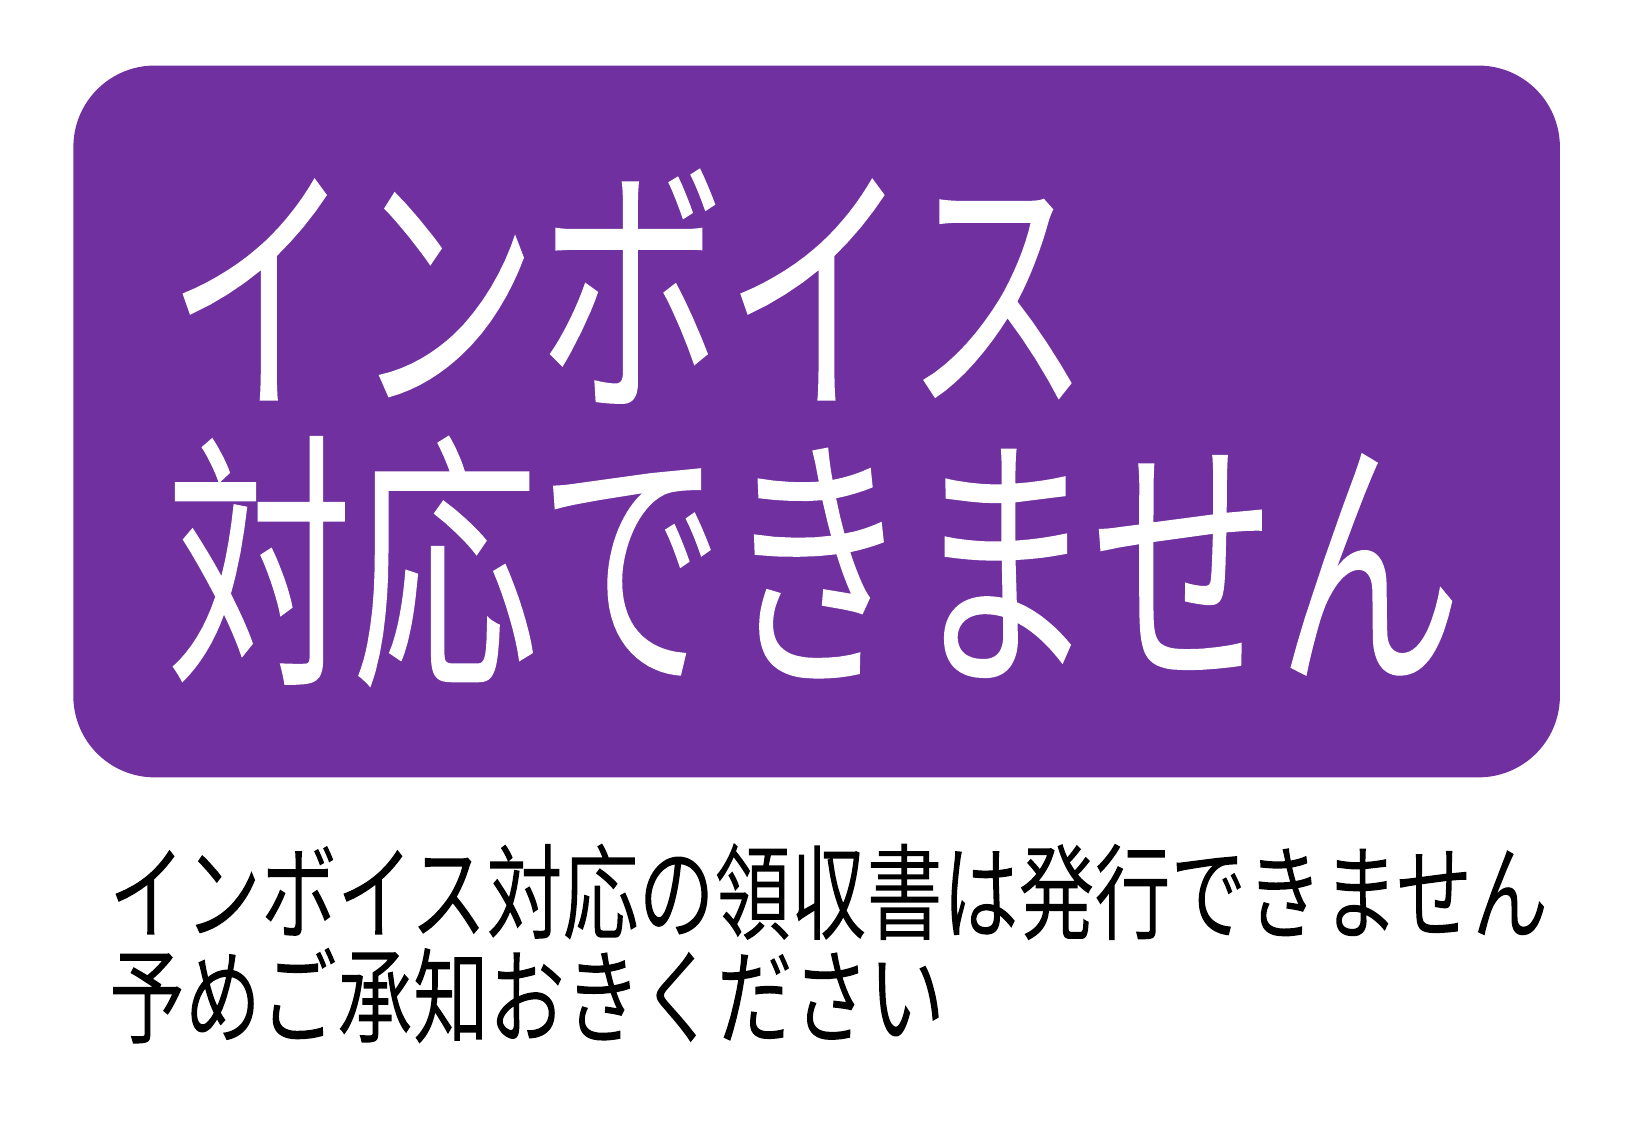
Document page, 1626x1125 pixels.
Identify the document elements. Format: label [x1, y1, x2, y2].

text_box [86, 79, 1547, 764]
